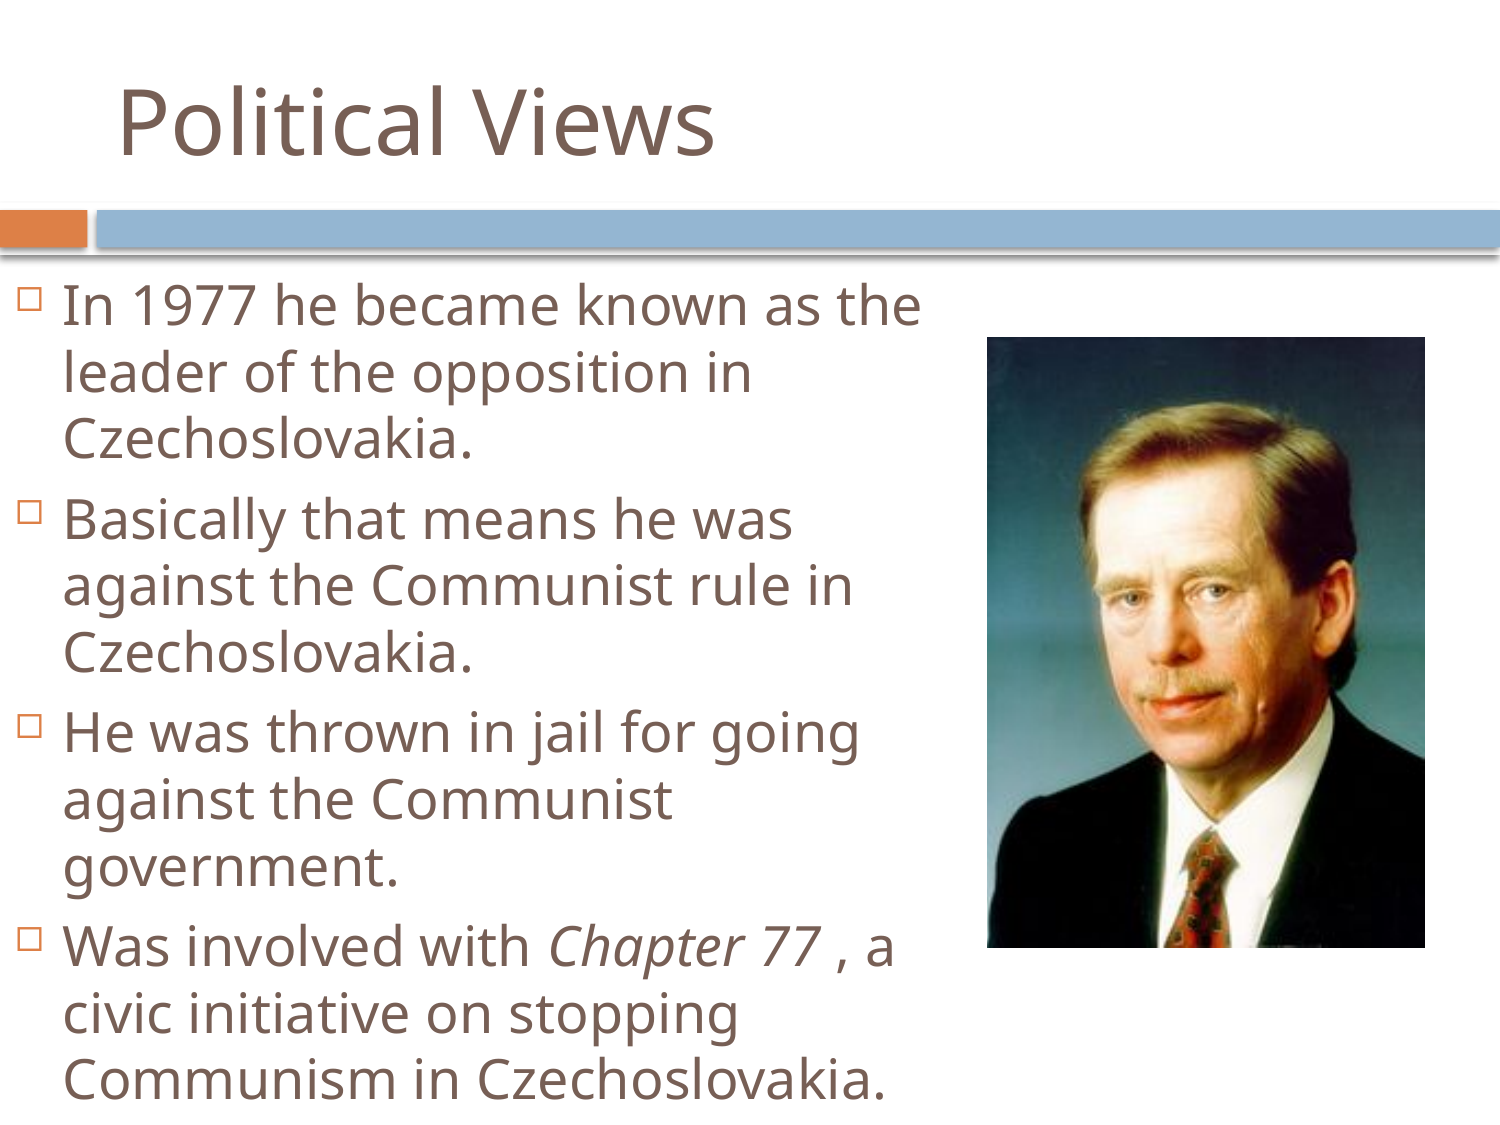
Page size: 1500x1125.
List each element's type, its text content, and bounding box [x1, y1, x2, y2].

title Political Views [100, 37, 1438, 200]
picture [987, 337, 1426, 949]
list In 1977 he became known as the leader of the opposition in Czechoslovakia. Basically that means he was against the Communist rule in Czechoslovakia. He was thrown in jail for going against the Communist government. Was involved with Chapter 77 , a civic initiative on stopping Communism in Czechoslovakia. [0, 262, 1013, 1125]
